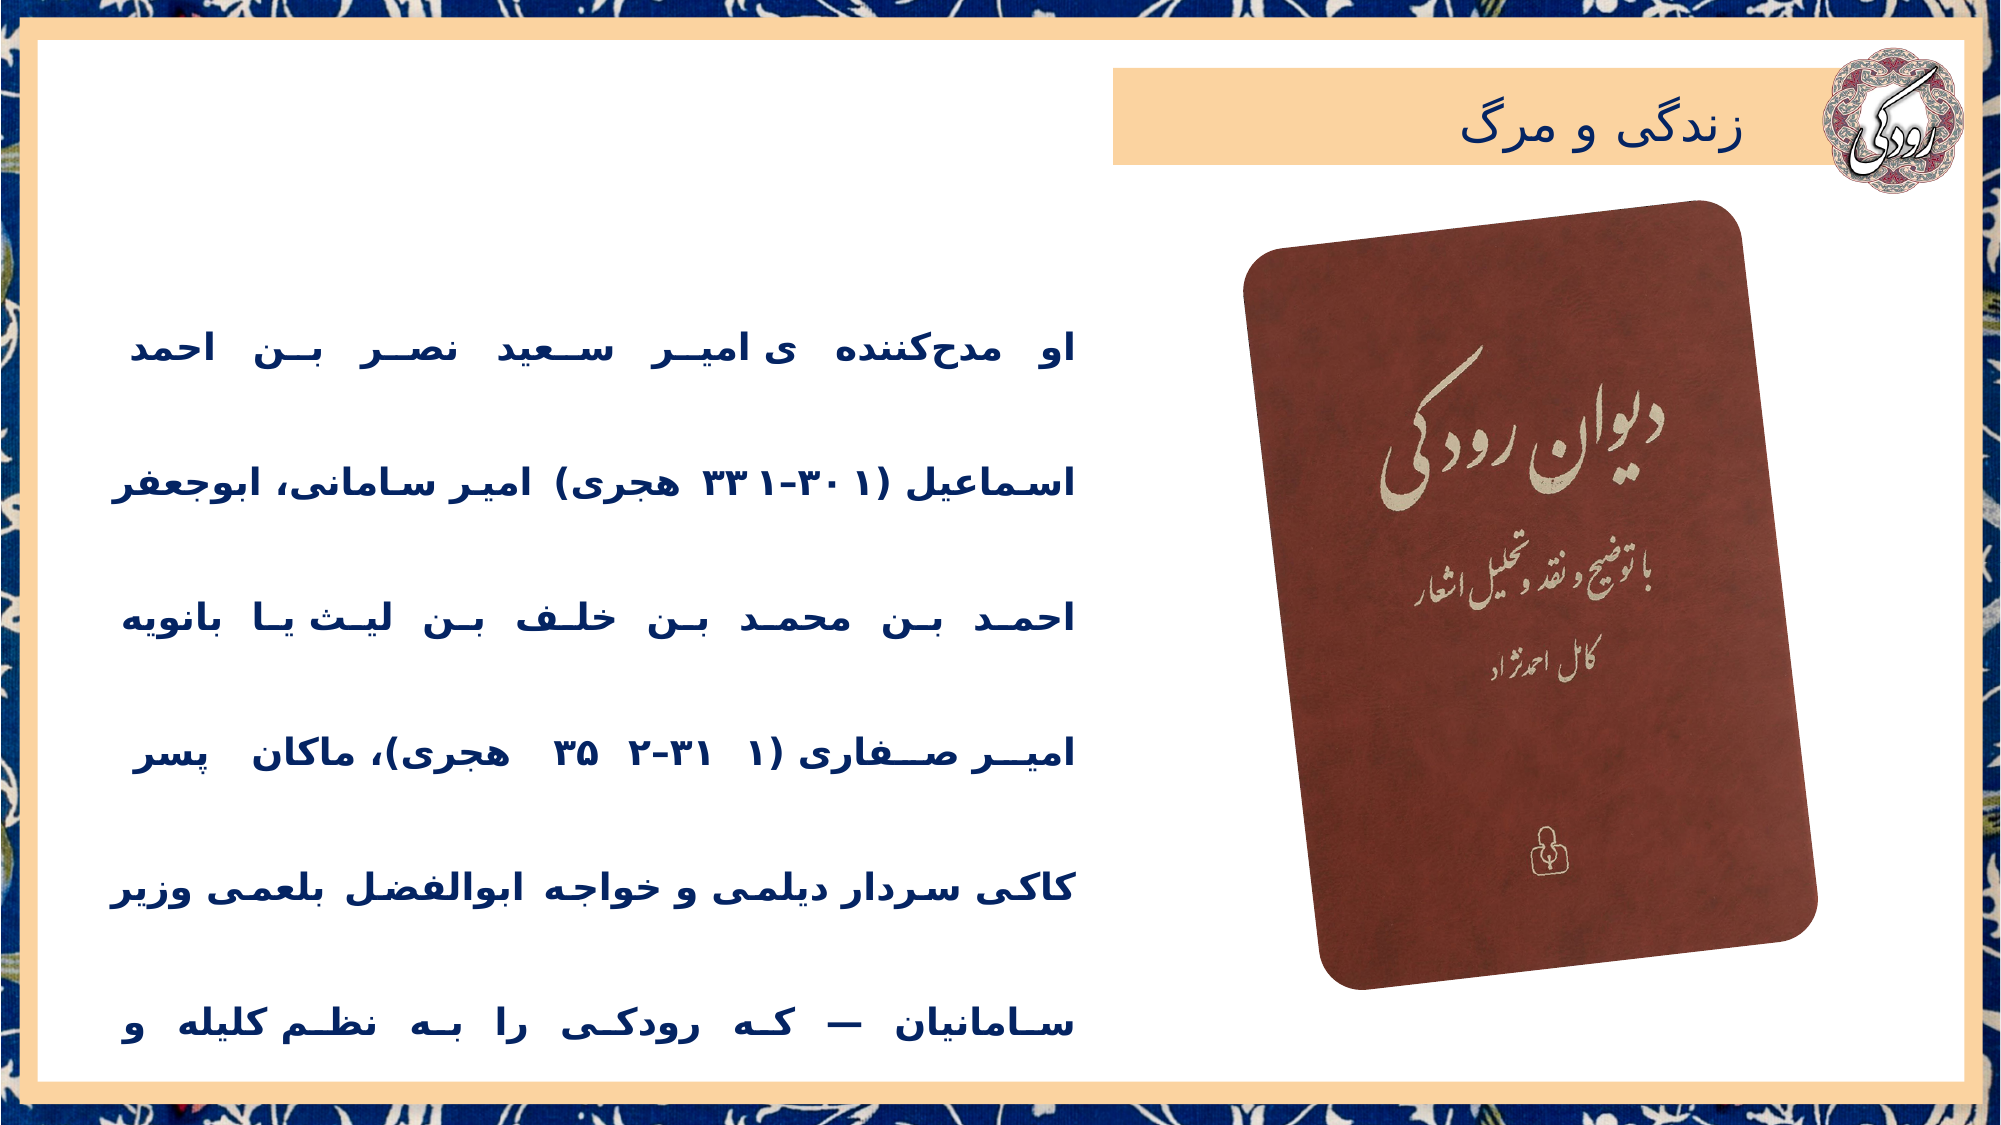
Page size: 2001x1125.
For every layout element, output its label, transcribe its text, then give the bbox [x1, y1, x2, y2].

text_box او مدح‌کننده ی امیر سعید نصر بن احمد اسماعیل (۳۰۱–۳۳۱ هجری) امیر سامانی، ابوجعفر احمد بن محمد بن خلف بن لیث یا بانویه امیر صفاری (۳۱۱–۳۵۲ هجری)، ماکان پسر کاکی سردار دیلمی و خواجه ابوالفضل بلعمی وزیر سامانیان — که رودکی را به نظم کلیله و دمنه انگیزاند — بوده است. [90, 225, 1091, 1125]
text_box زندگی و مرگ [1272, 83, 1932, 159]
picture [2, 1, 1999, 1125]
picture [1820, 47, 1966, 194]
picture [1243, 203, 1818, 988]
